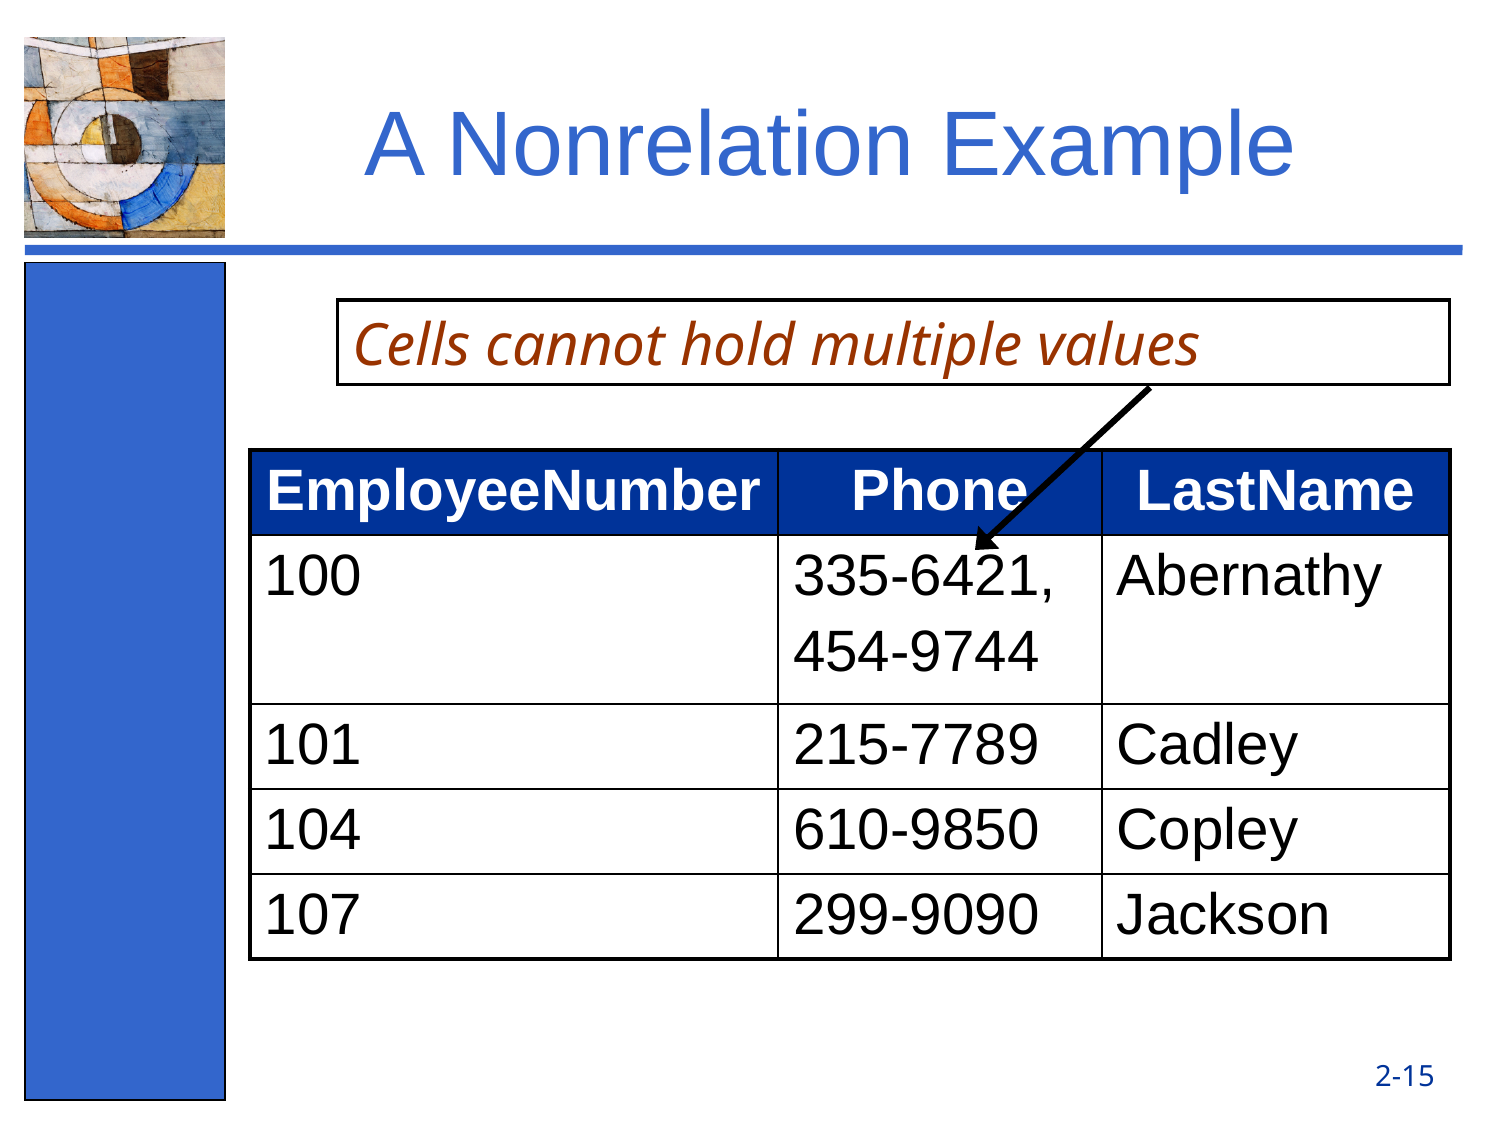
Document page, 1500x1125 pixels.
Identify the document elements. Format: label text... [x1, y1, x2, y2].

table_cell Jackson [1103, 875, 1448, 957]
table_cell 335-6421, 454-9744 [779, 536, 1101, 703]
table_cell Abernathy [1103, 536, 1448, 703]
title A Nonrelation Example [237, 44, 1426, 233]
table_cell 100 [252, 536, 777, 703]
table_cell 101 [252, 705, 777, 788]
text_box [975, 387, 1151, 550]
table_header EmployeeNumber [252, 452, 777, 534]
table_header LastName [1103, 452, 1448, 534]
table_cell Copley [1103, 790, 1448, 873]
table_cell 610-9850 [779, 790, 1101, 873]
table_cell 104 [252, 790, 777, 873]
table_cell 299-9090 [779, 875, 1101, 957]
picture [24, 37, 225, 238]
table_cell 215-7789 [779, 705, 1101, 788]
text_box Cells cannot hold multiple values [337, 299, 1450, 385]
table_cell 107 [252, 875, 777, 957]
slide_number 2-15 [1287, 1049, 1451, 1103]
table_header Phone [779, 452, 1079, 534]
table_cell Cadley [1103, 705, 1448, 788]
table_header Phone [994, 452, 1101, 534]
